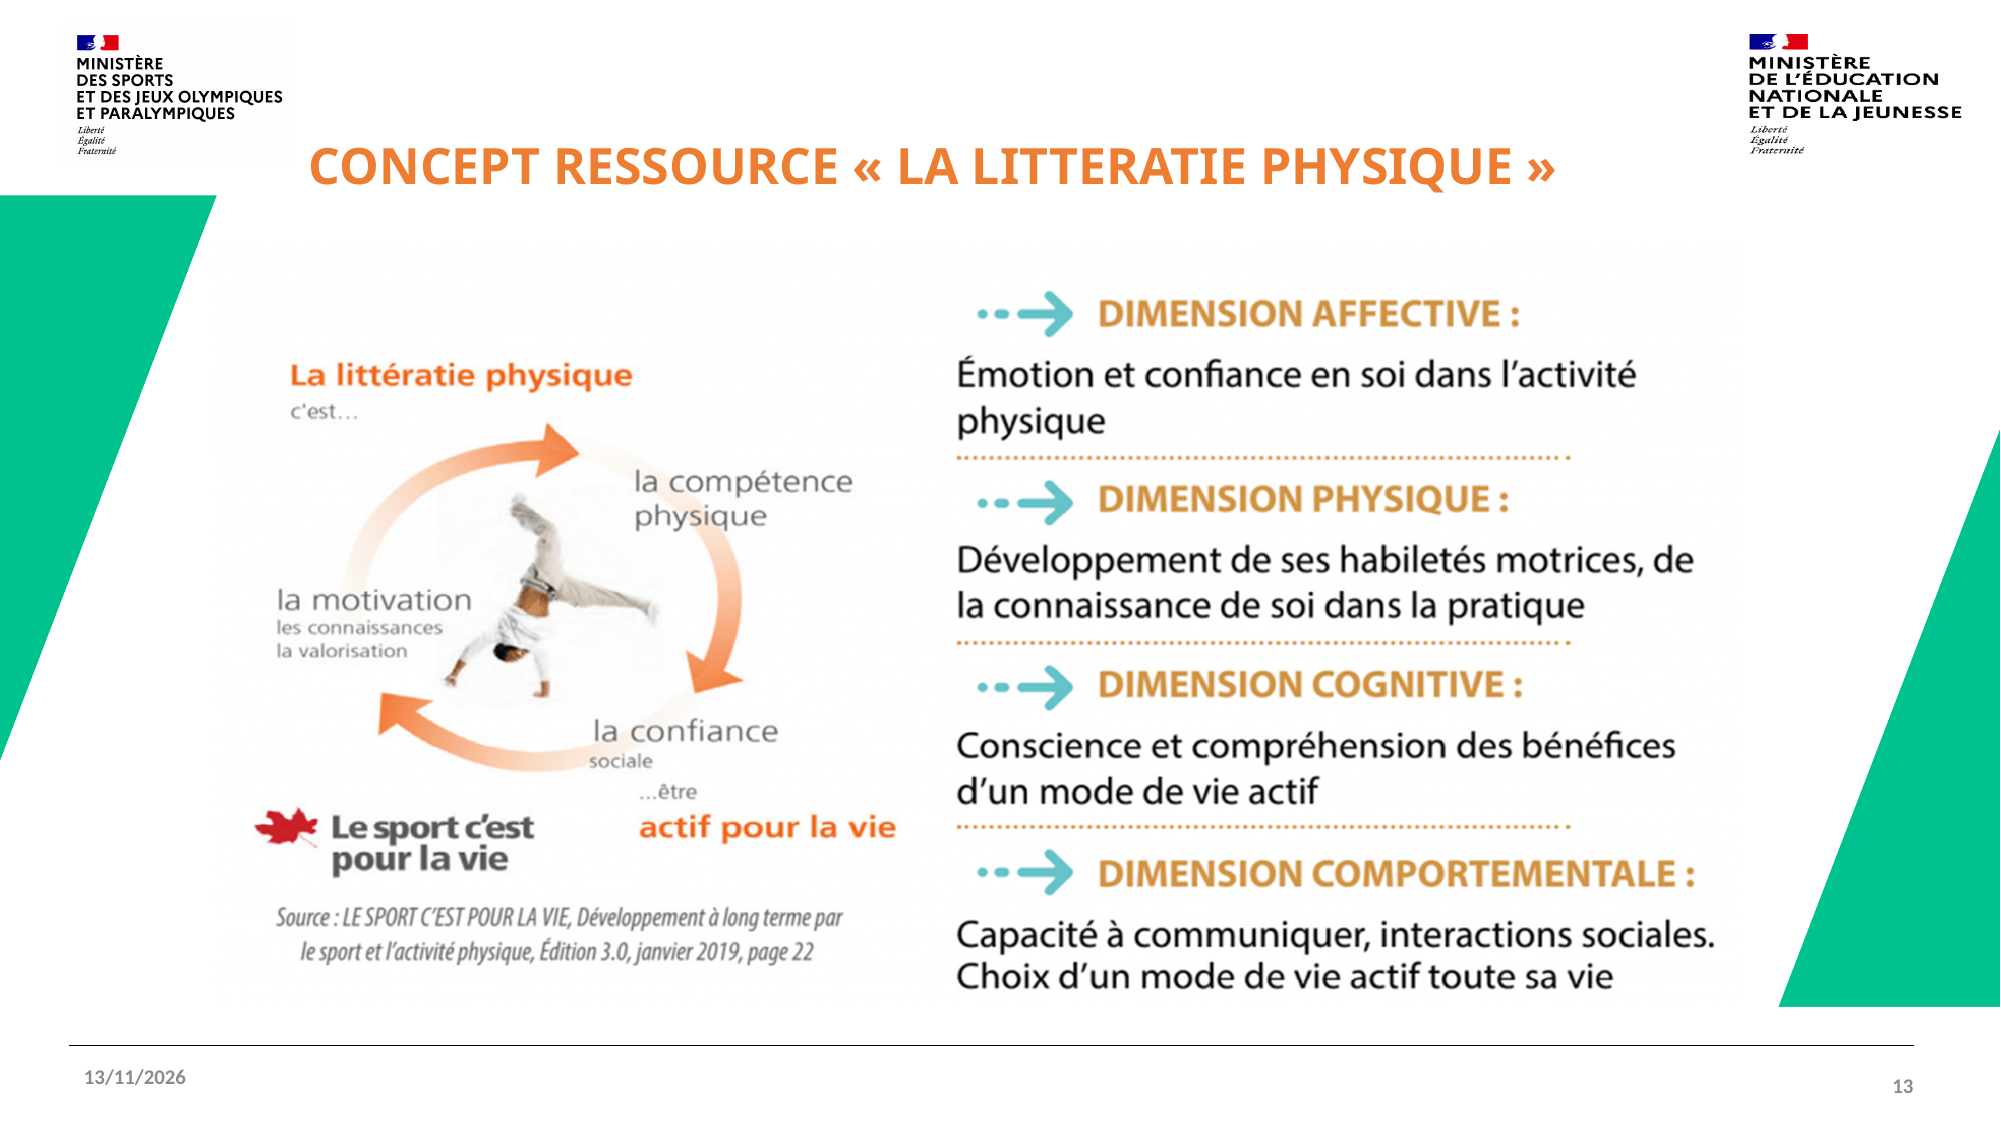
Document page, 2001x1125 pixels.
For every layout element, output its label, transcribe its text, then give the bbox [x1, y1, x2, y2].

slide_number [69, 1046, 519, 1107]
picture [212, 241, 1743, 1005]
picture [1749, 34, 1963, 155]
picture [62, 20, 297, 169]
slide_number 13 [1618, 1046, 1914, 1125]
title CONCEPT ressource « la LITTERATIE PHYSIQUE » [294, 94, 1706, 241]
